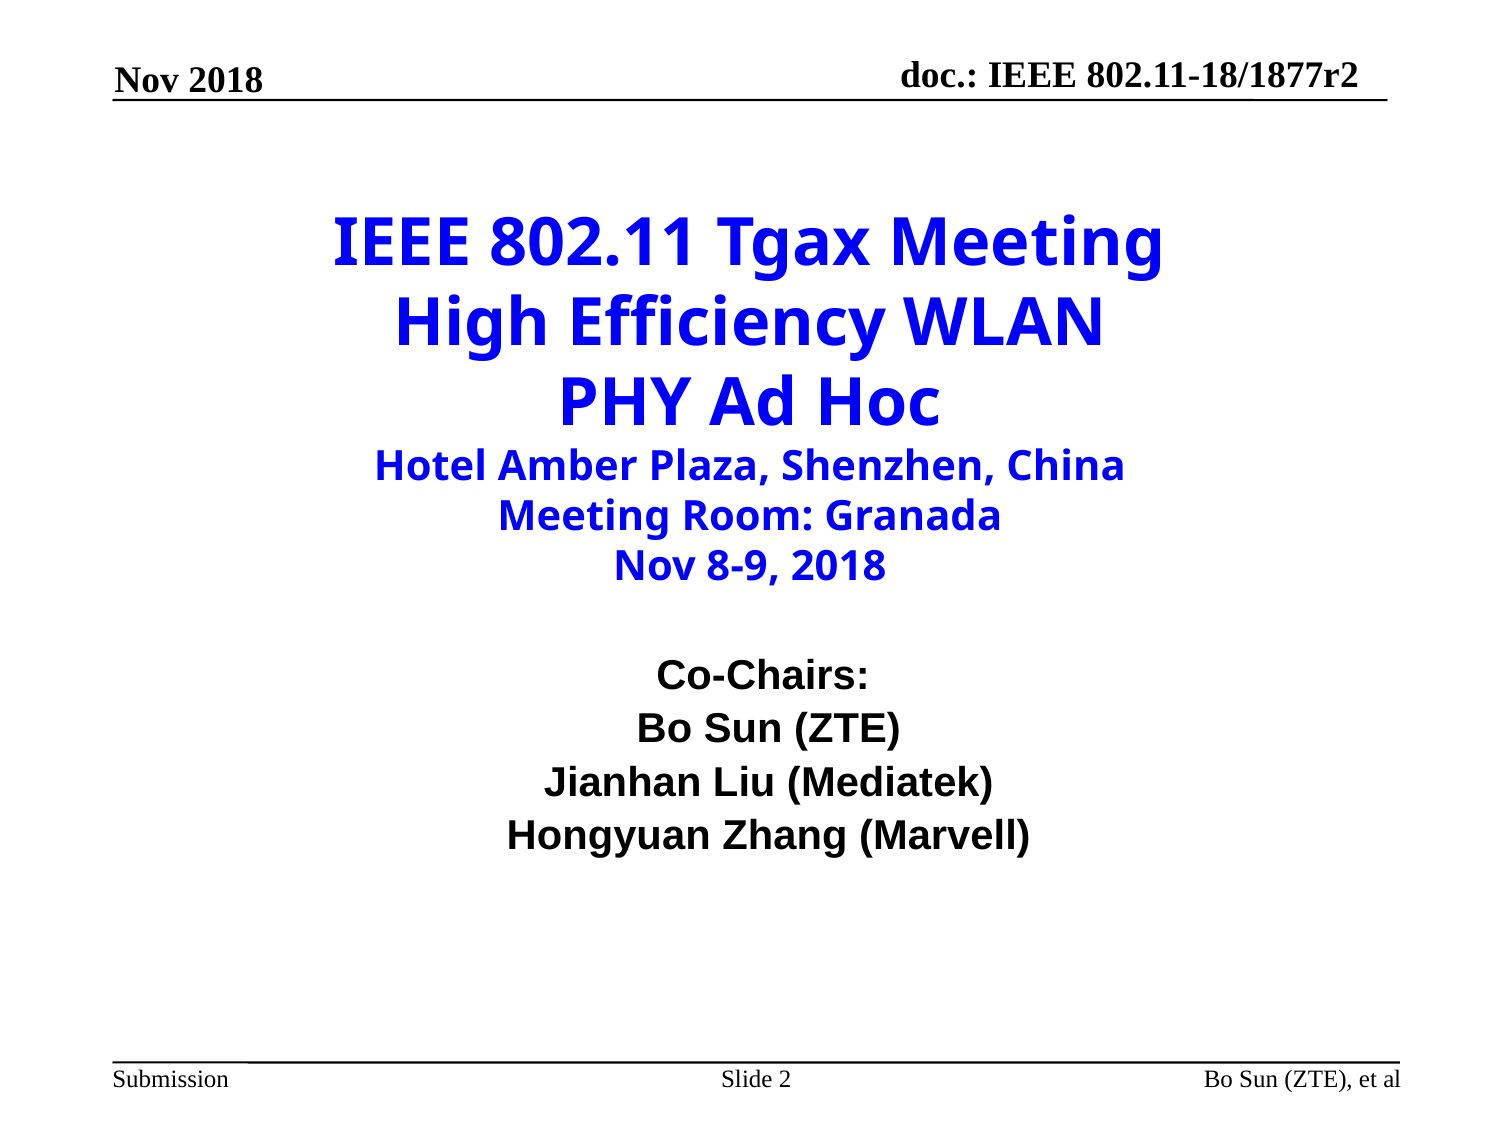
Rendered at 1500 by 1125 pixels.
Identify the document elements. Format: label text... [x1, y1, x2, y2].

list Co-Chairs: Bo Sun (ZTE) Jianhan Liu (Mediatek) Hongyuan Zhang (Marvell) [87, 587, 1450, 913]
footer Bo Sun (ZTE), et al [1200, 1061, 1402, 1093]
title IEEE 802.11 Tgax Meeting High Efficiency WLAN PHY Ad Hoc Hotel Amber Plaza, Shenzhen, China Meeting Room: Granada Nov 8-9, 2018 [112, 174, 1388, 587]
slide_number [114, 54, 265, 101]
slide_number Slide 2 [712, 1061, 800, 1093]
